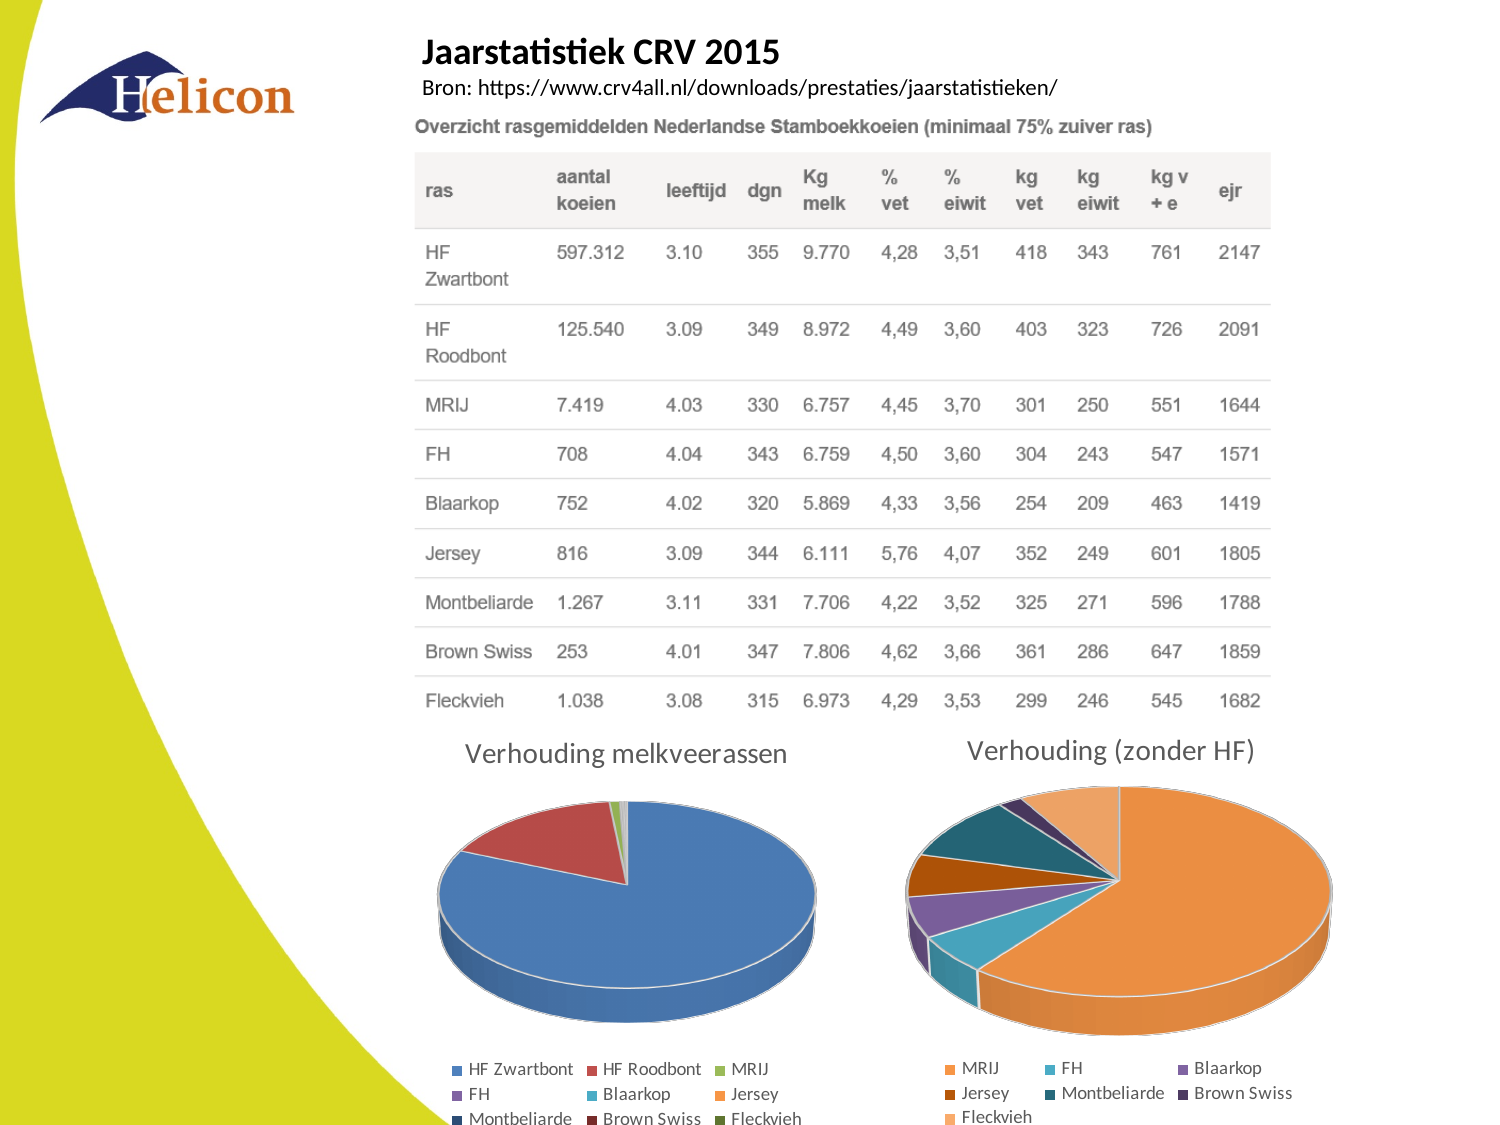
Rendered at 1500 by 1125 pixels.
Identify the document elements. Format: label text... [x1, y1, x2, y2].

chart [849, 714, 1389, 1125]
chart [408, 715, 845, 1125]
text_box Jaarstatistiek CRV 2015 Bron: https://www.crv4all.nl/downloads/prestaties/jaarstatistieken/ [407, 19, 1164, 99]
picture [0, 0, 1500, 1125]
